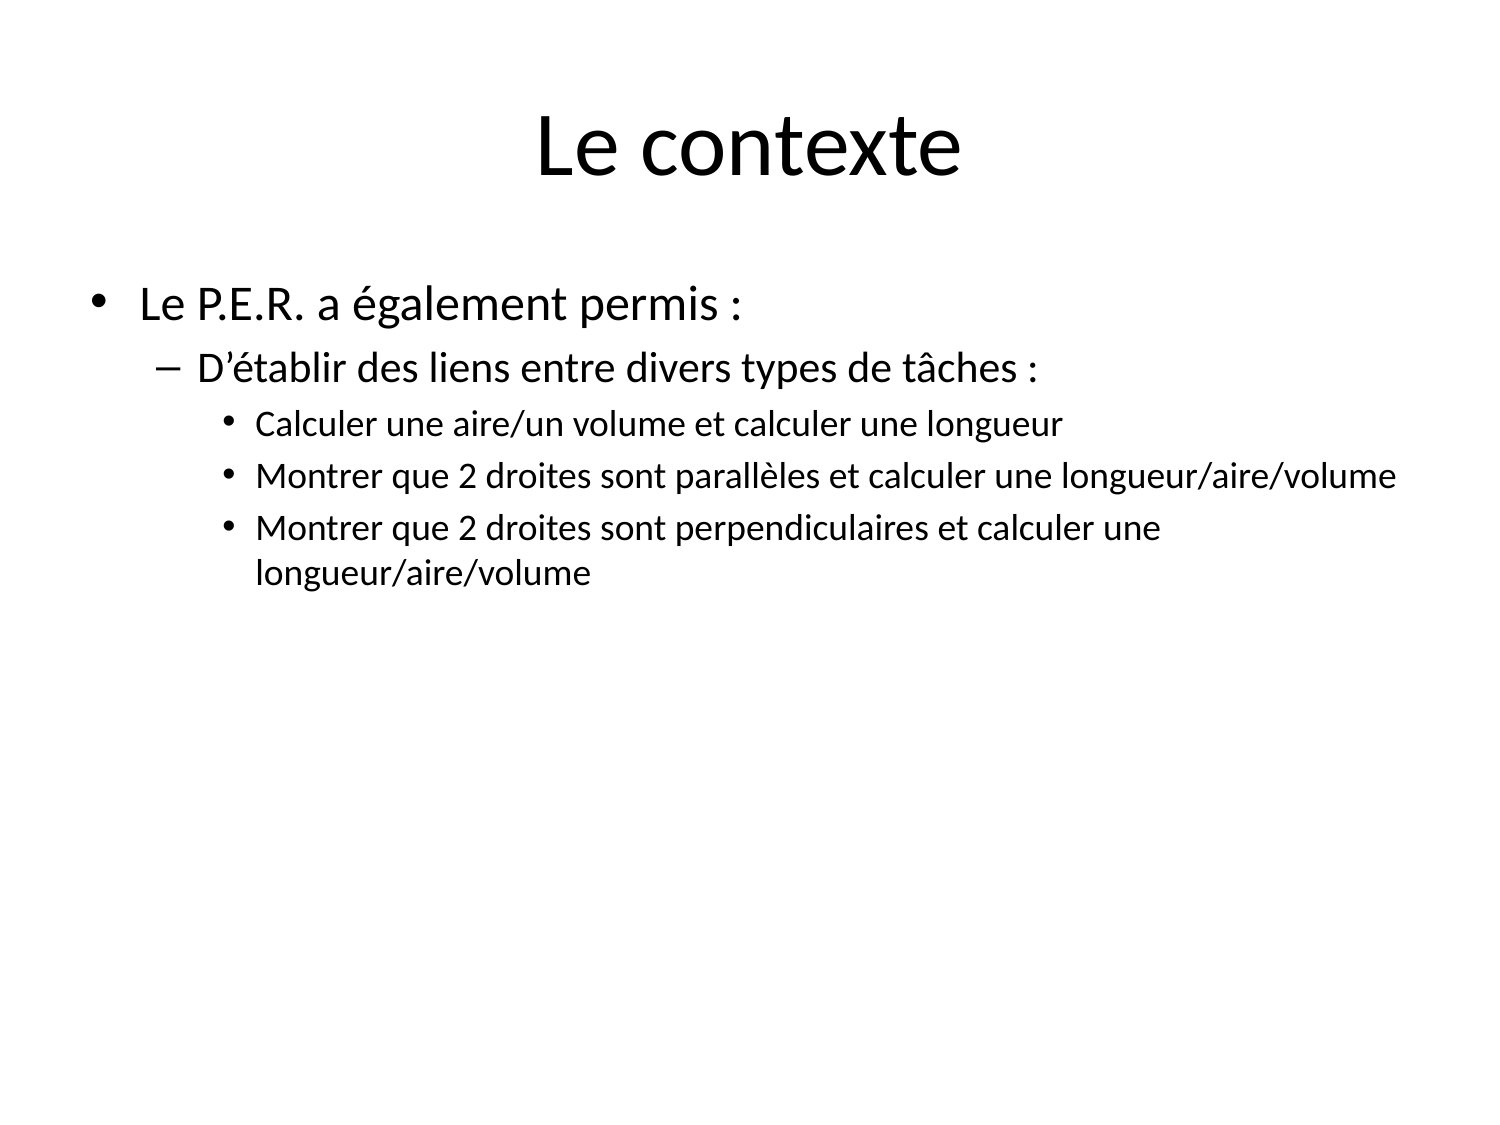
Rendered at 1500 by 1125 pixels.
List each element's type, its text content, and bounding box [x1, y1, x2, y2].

list Le P.E.R. a également permis : D’établir des liens entre divers types de tâches : Calculer une aire/un volume et calculer une longueur Montrer que 2 droites sont parallèles et calculer une longueur/aire/volume Montrer que 2 droites sont perpendiculaires et calculer une longueur/aire/volume [75, 262, 1425, 646]
title Le contexte [75, 45, 1425, 233]
